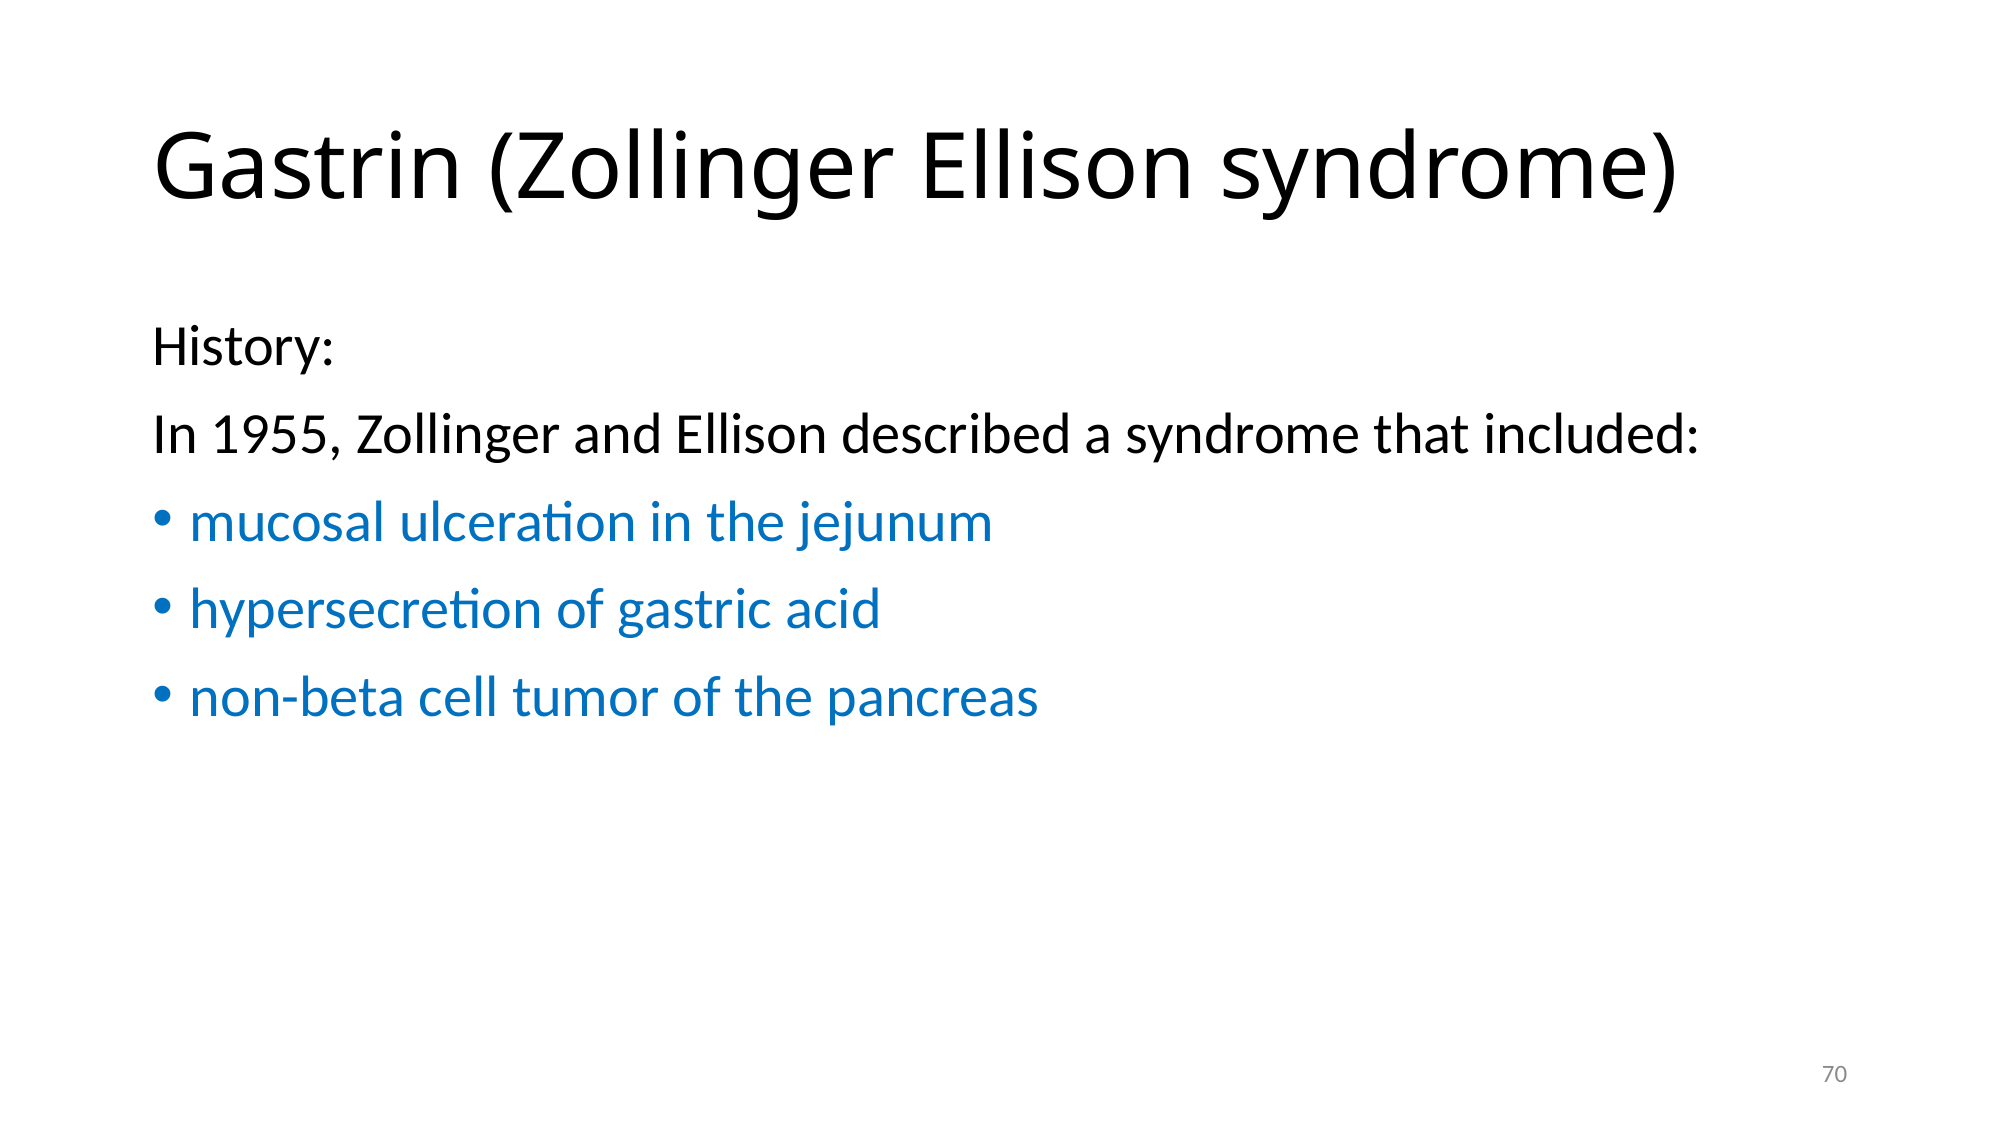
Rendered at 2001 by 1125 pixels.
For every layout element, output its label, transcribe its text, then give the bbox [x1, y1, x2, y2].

list History: In 1955, Zollinger and Ellison described a syndrome that included: mucosal ulceration in the jejunum hypersecretion of gastric acid non-beta cell tumor of the pancreas [137, 299, 1863, 1014]
slide_number 70 [1412, 1042, 1863, 1103]
title Gastrin (Zollinger Ellison syndrome) [137, 59, 1863, 278]
